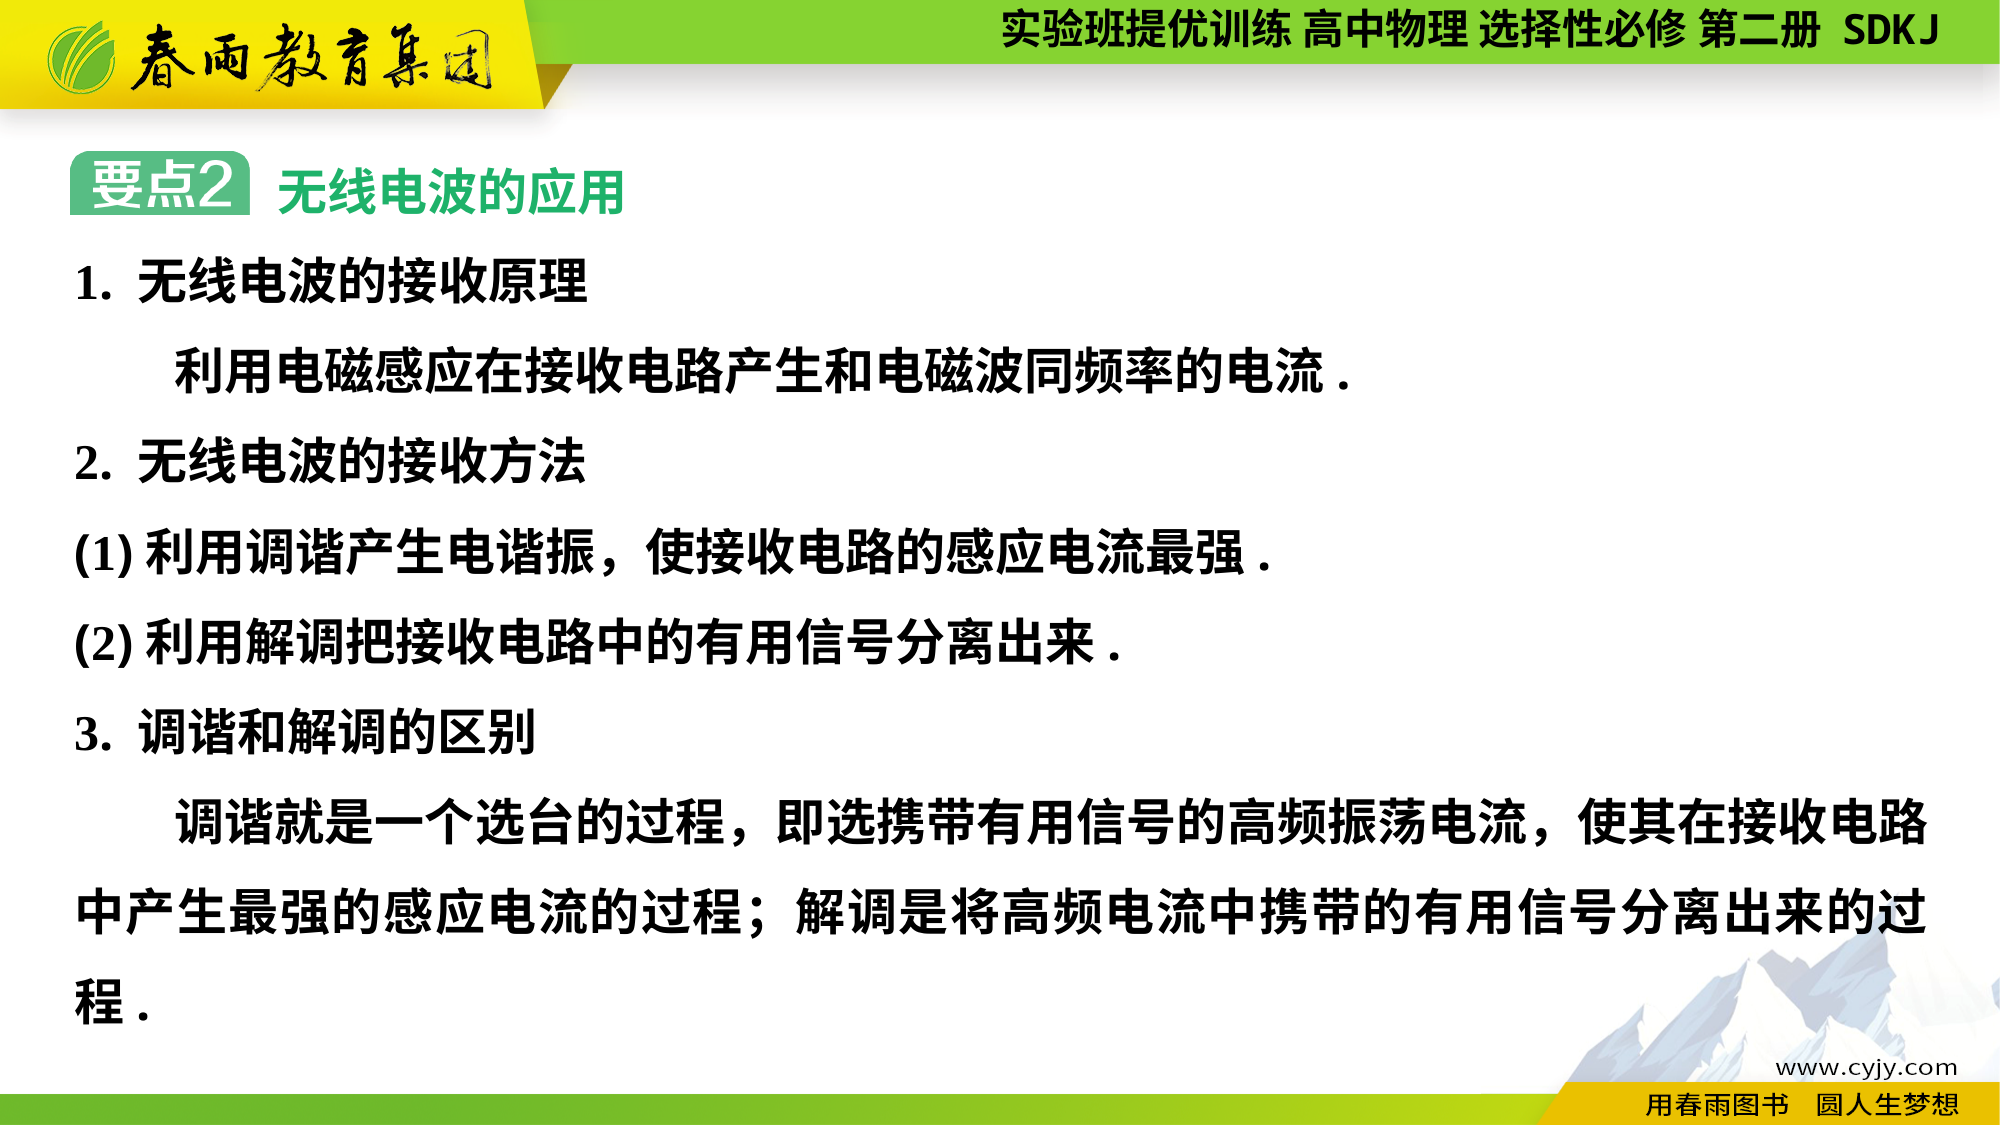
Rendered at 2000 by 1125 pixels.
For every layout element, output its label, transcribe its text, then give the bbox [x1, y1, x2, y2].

list 无线电波的应用 1. 无线电波的接收原理 利用电磁感应在接收电路产生和电磁波同频率的电流. 2. 无线电波的接收方法 (1)利用调谐产生电谐振，使接收电路的感应电流最强. (2)利用解调把接收电路中的有用信号分离出来. 3. 调谐和解调的区别 调谐就是一个选台的过程，即选携带有用信号的高频振荡电流，使其在接收电路中产生最强的感应电流的过程；解调是将高频电流中携带的有用信号分离出来的过程. [59, 122, 1944, 1047]
picture [0, 0, 2000, 1125]
